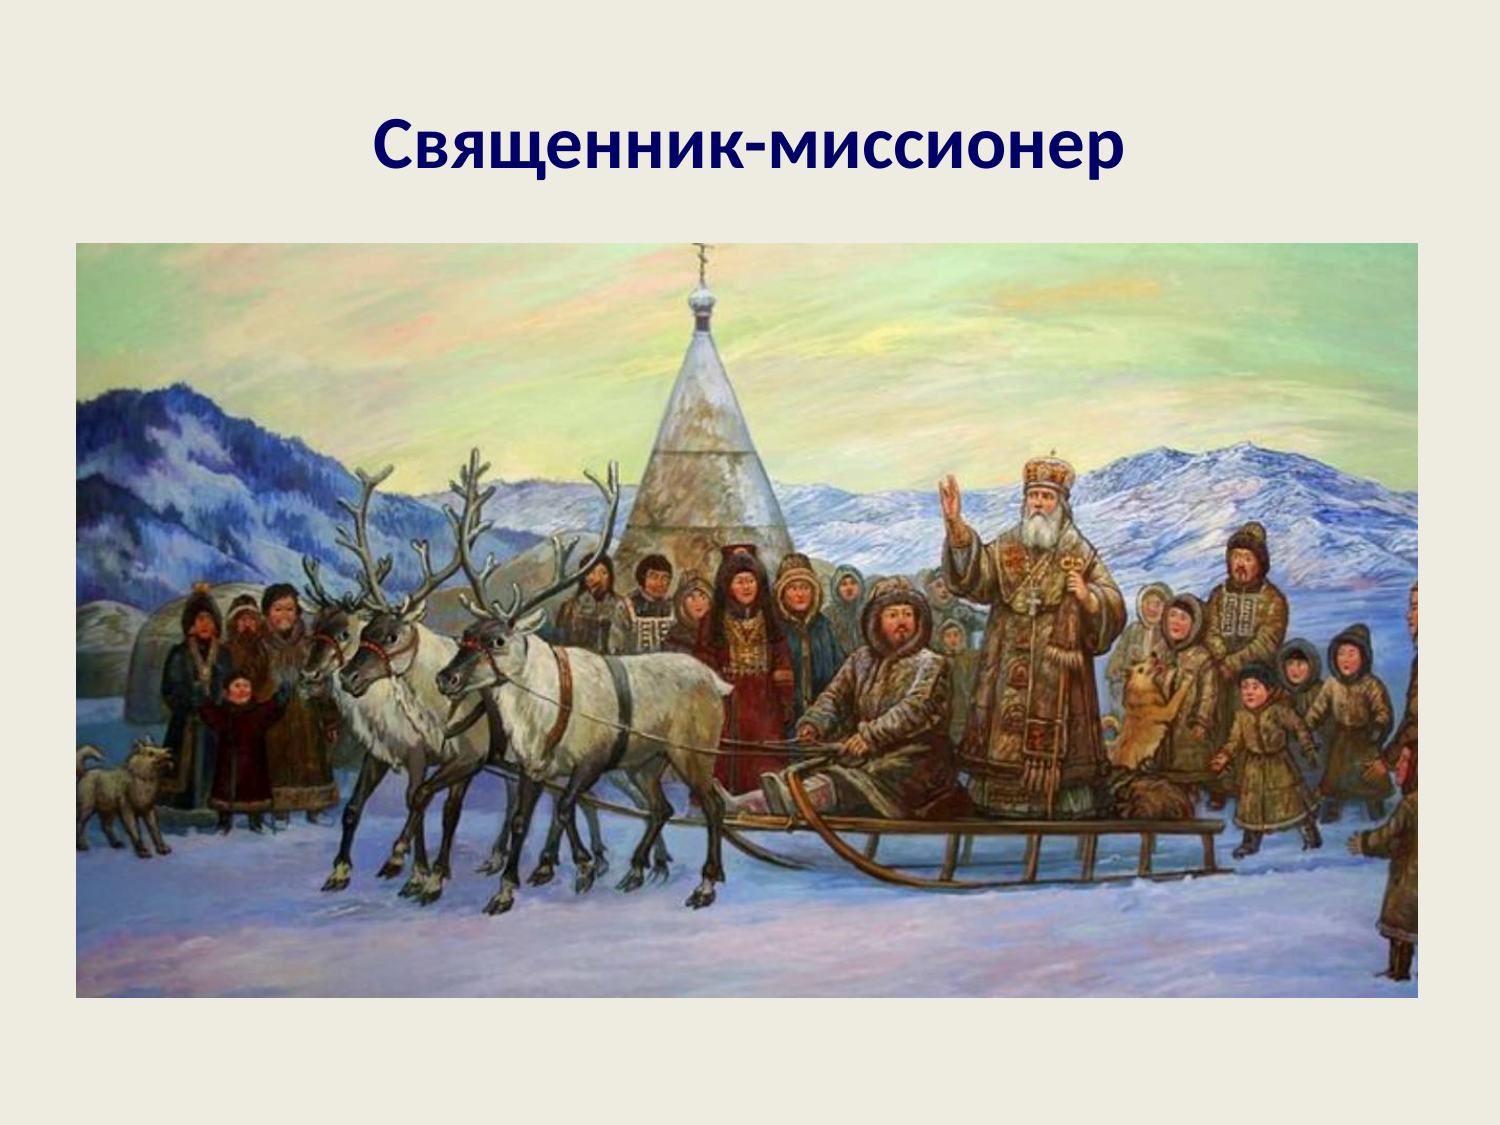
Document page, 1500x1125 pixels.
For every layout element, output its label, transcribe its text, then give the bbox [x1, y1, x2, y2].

title Священник-миссионер [75, 45, 1425, 233]
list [76, 243, 1418, 998]
